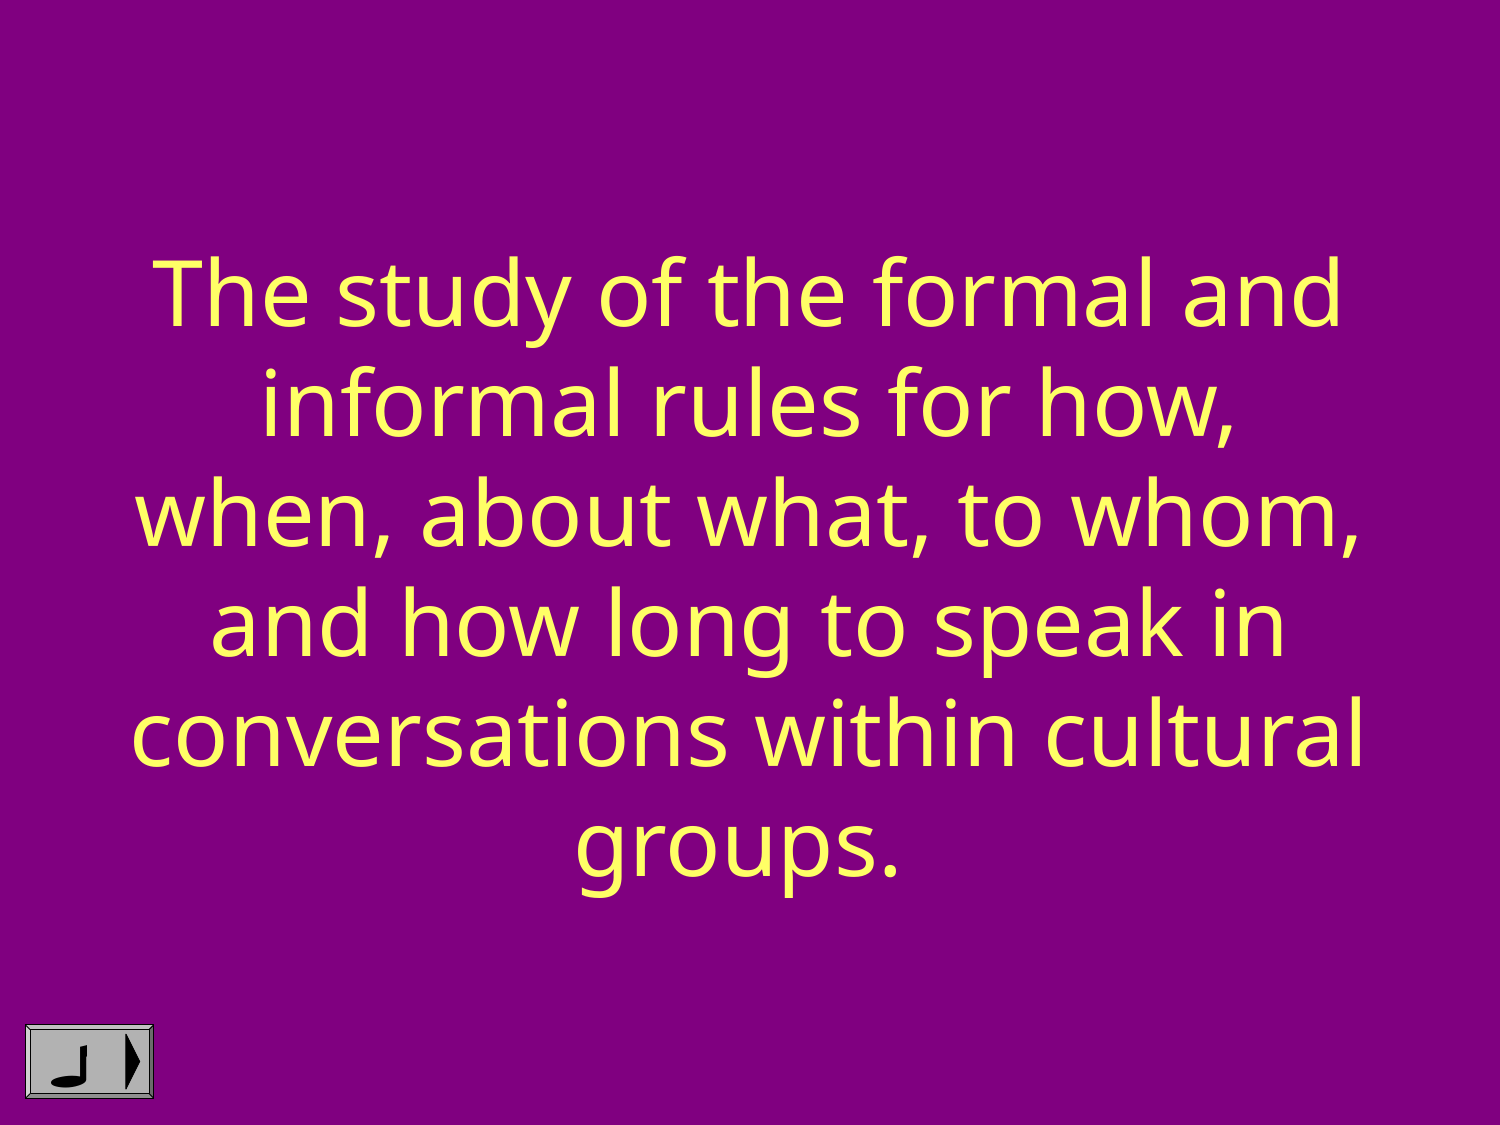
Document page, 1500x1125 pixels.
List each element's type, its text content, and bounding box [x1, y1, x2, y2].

picture [24, 1024, 156, 1101]
title The study of the formal and informal rules for how, when, about what, to whom, and how long to speak in conversations within cultural groups. [112, 99, 1388, 1031]
